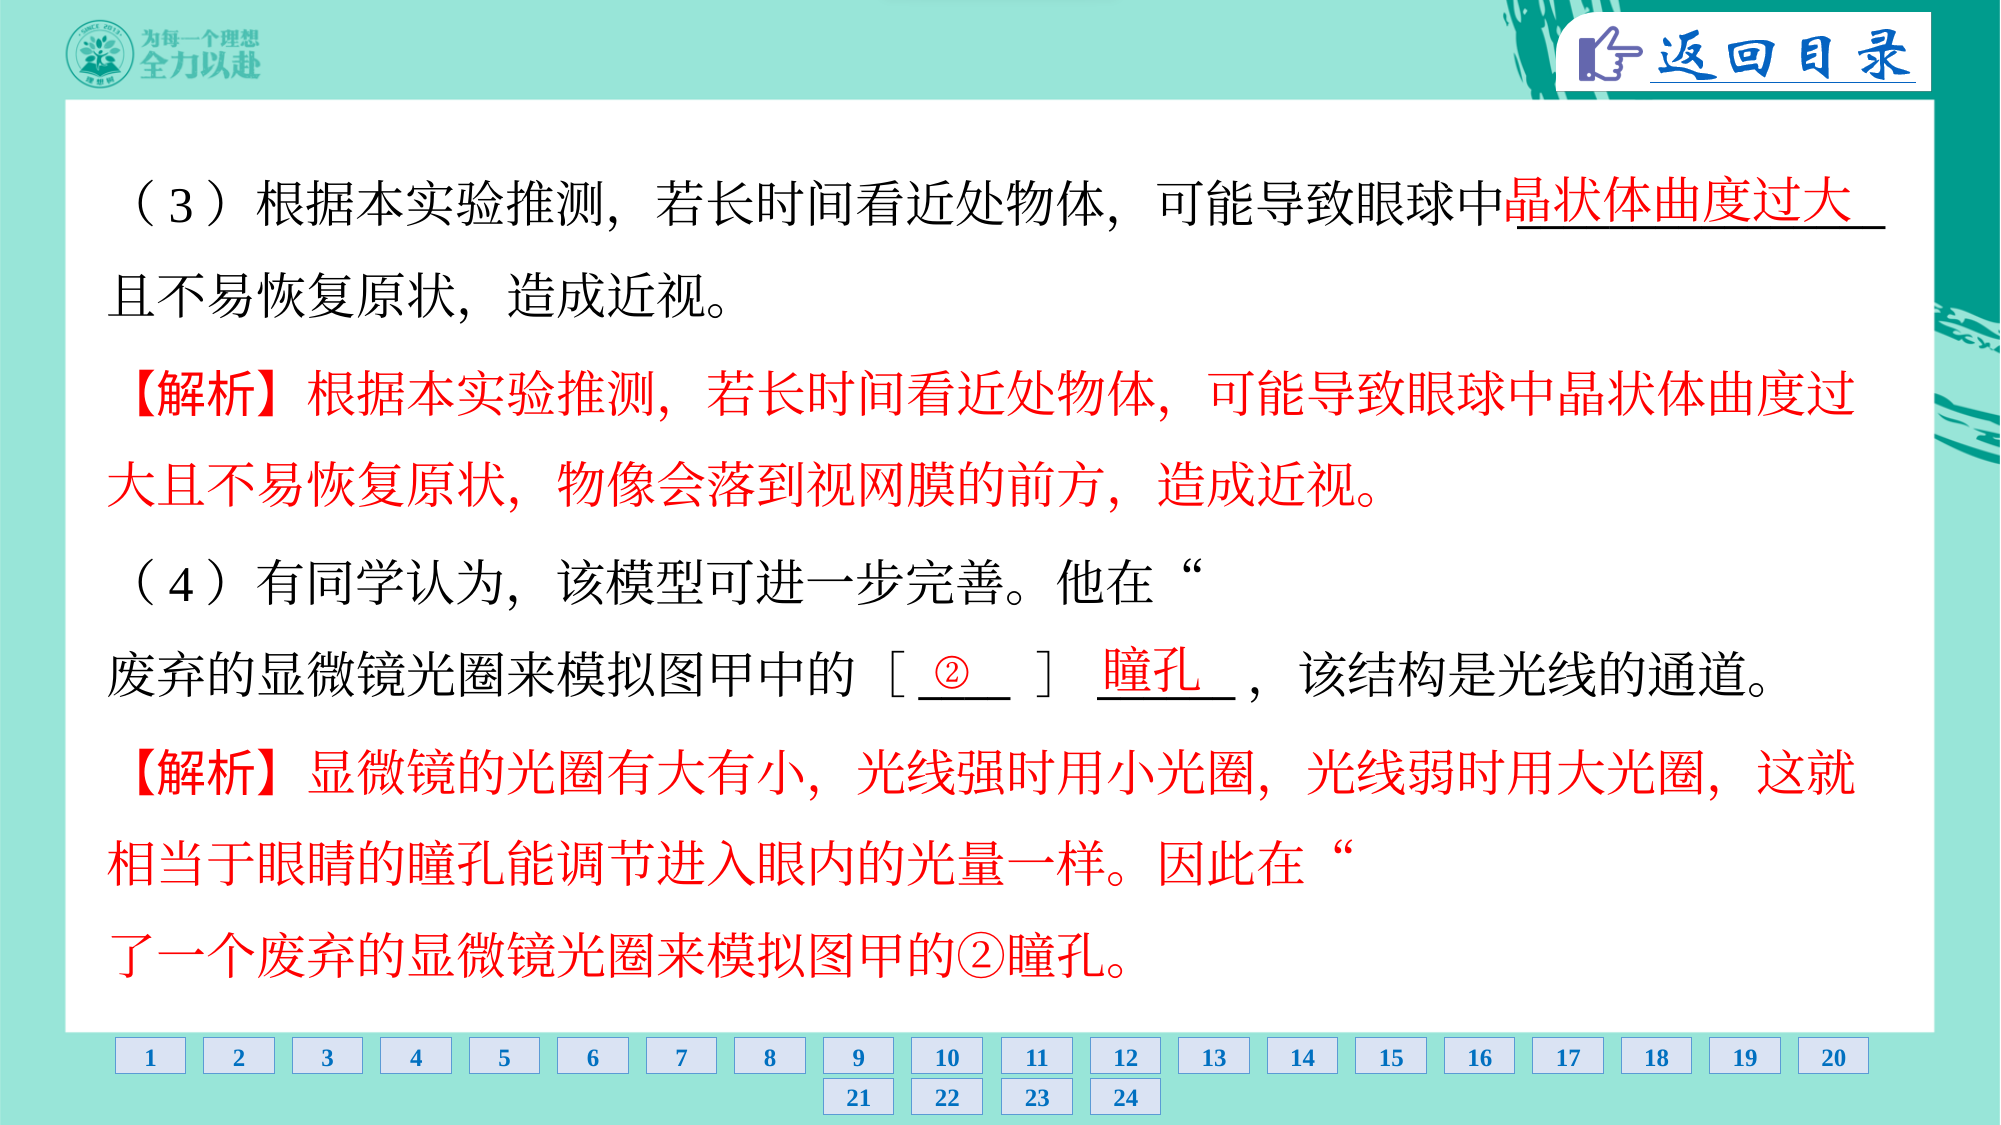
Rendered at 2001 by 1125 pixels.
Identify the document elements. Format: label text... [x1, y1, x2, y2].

text_box 晶状体曲度过大 [1484, 136, 1871, 228]
text_box （3）根据本实验推测，若长时间看近处物体，可能导致眼球中________________ 且不易恢复原状，造成近视。 [106, 140, 1895, 325]
text_box ② [909, 607, 996, 699]
text_box 瞳孔 [1084, 607, 1221, 699]
text_box 【解析】根据本实验推测，若长时间看近处物体，可能导致眼球中晶状体曲度过 大且不易恢复原状，物像会落到视网膜的前方，造成近视。 [106, 330, 1895, 514]
picture [0, 0, 2000, 1125]
